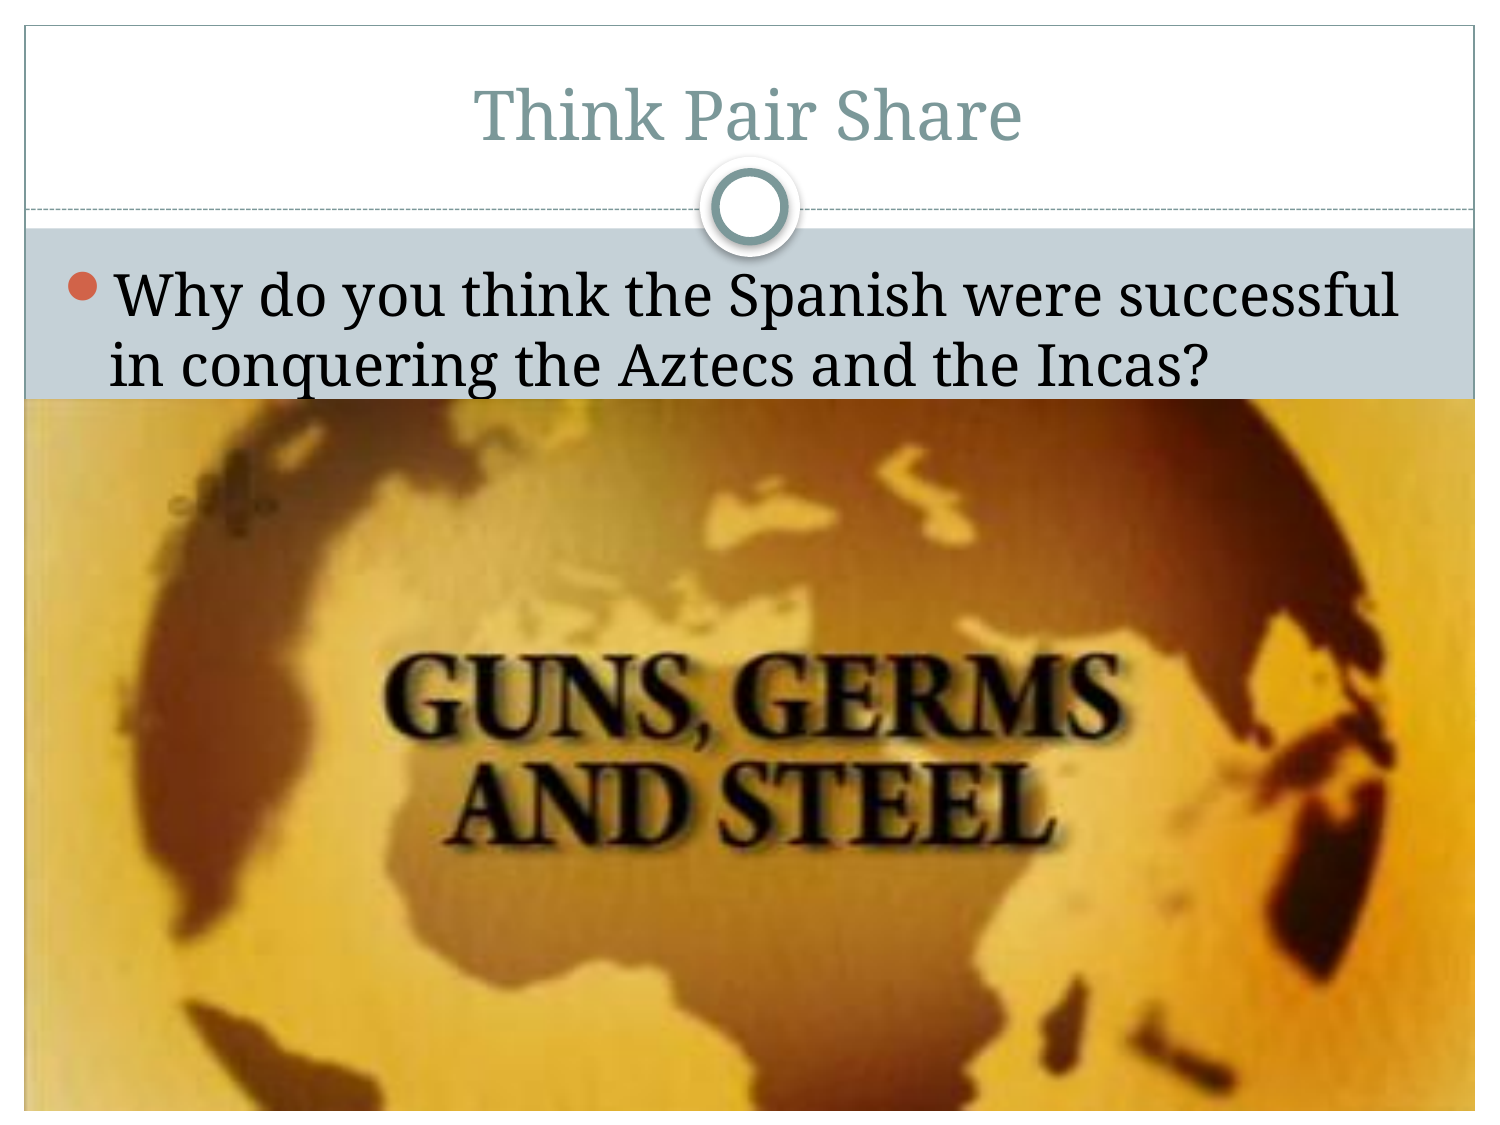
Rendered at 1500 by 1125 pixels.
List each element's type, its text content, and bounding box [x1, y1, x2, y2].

picture [0, 399, 1482, 1111]
title Think Pair Share [49, 37, 1450, 162]
list Why do you think the Spanish were successful in conquering the Aztecs and the Incas? [49, 250, 1445, 397]
